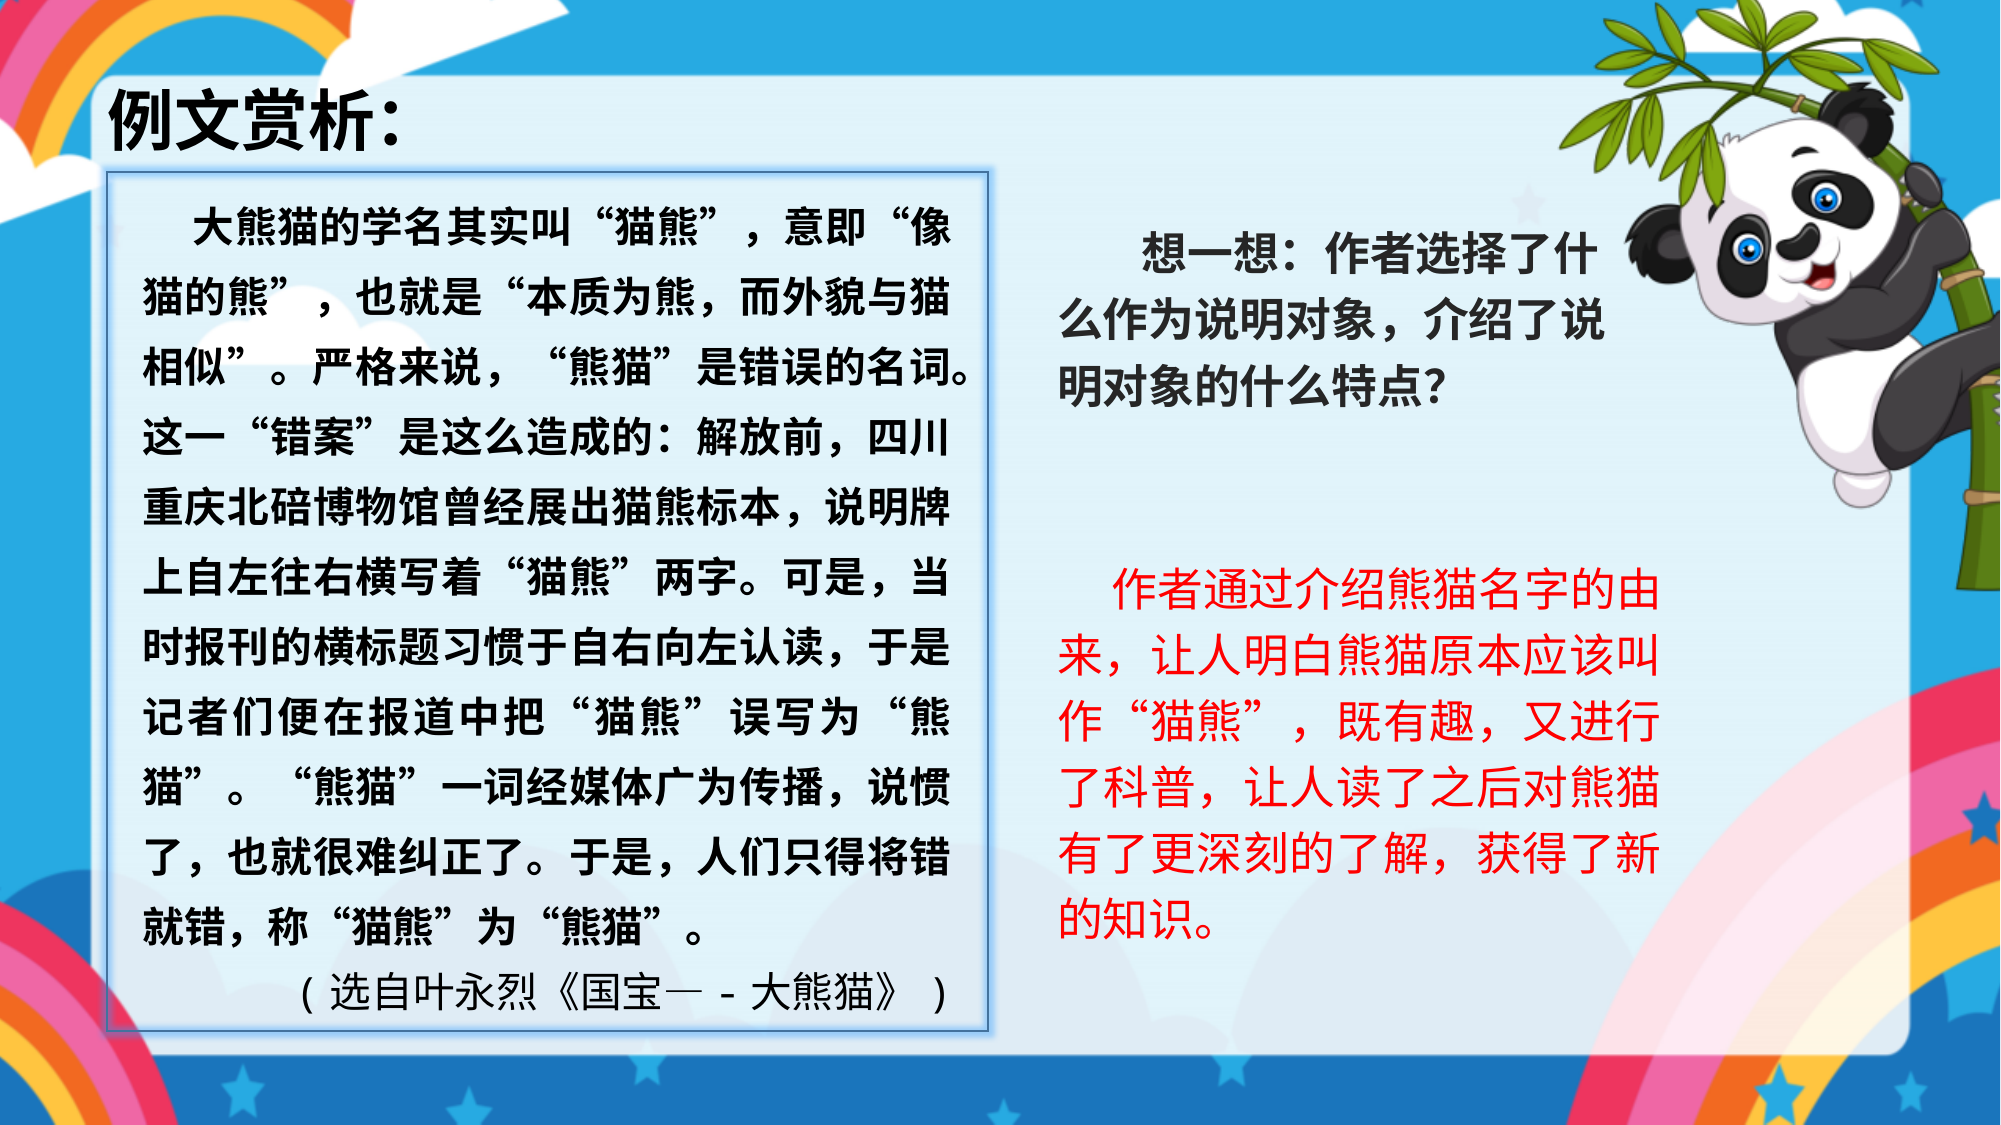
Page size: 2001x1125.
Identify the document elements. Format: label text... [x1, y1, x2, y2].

text_box 例文赏析： [93, 71, 435, 167]
text_box 想一想：作者选择了什么作为说明对象，介绍了说明对象的什么特点？ [1042, 205, 1456, 421]
picture [0, 0, 2001, 1125]
text_box 作者通过介绍熊猫名字的由来，让人明白熊猫原本应该叫作“猫熊”，既有趣，又进行了科普，让人读了之后对熊猫有了更深刻的了解，获得了新的知识。 [1042, 542, 1677, 953]
text_box [106, 171, 989, 1032]
